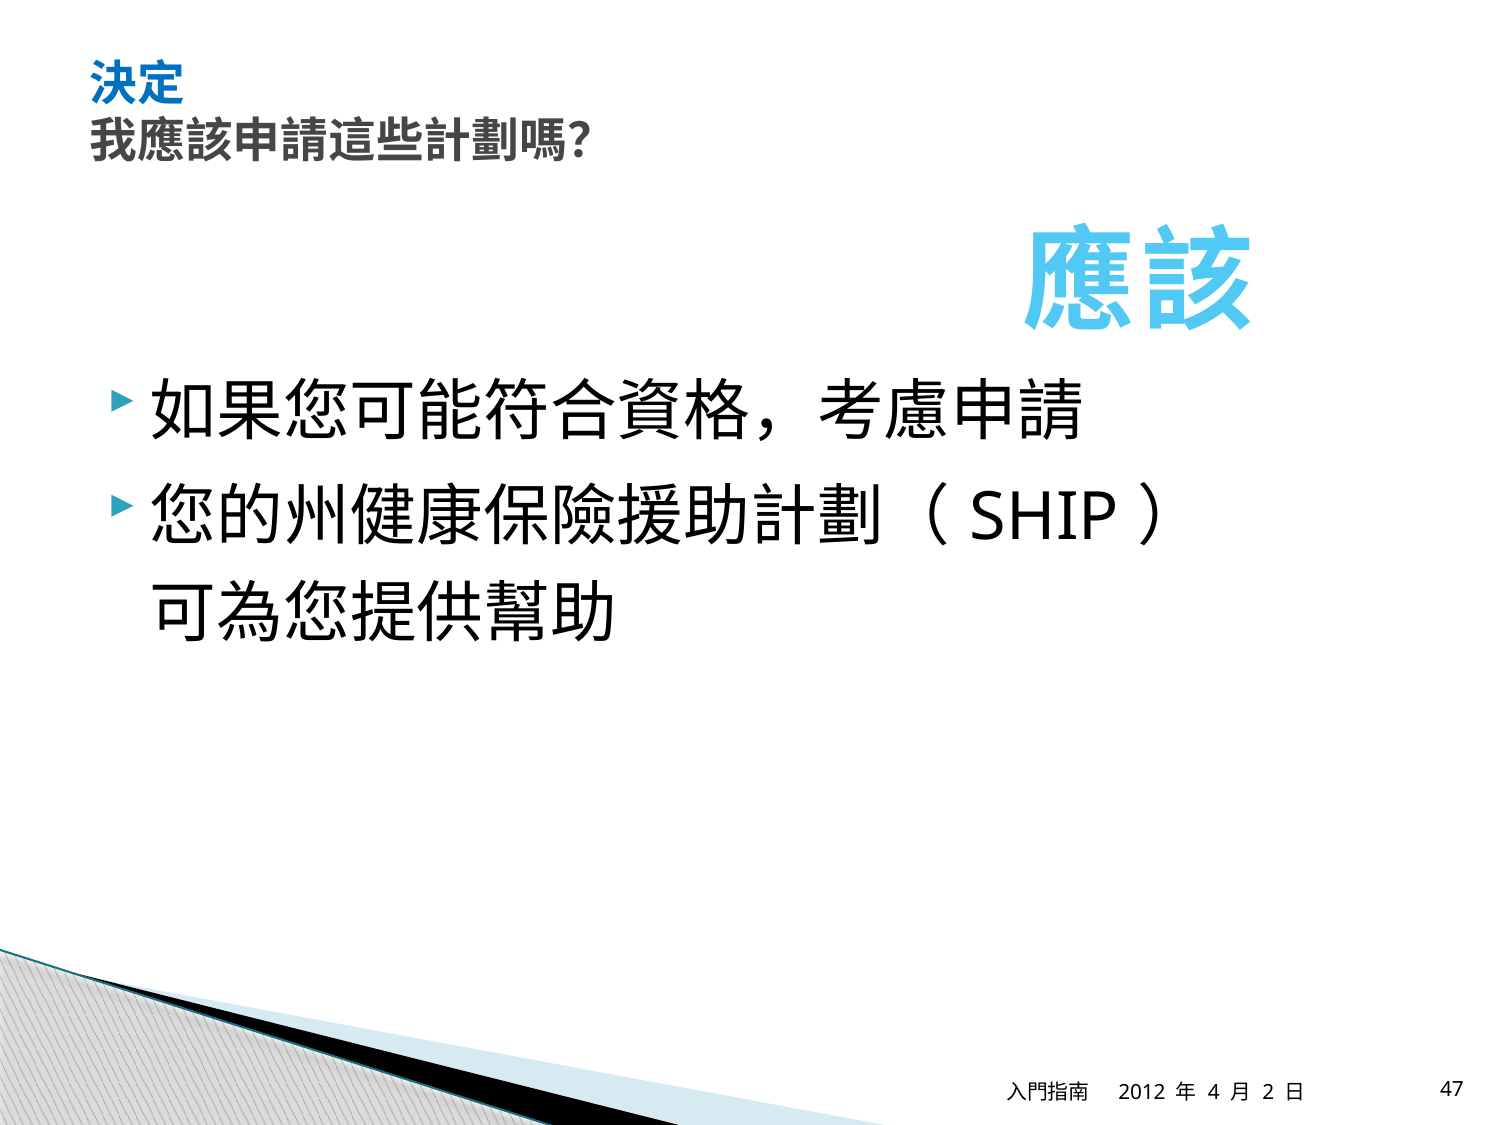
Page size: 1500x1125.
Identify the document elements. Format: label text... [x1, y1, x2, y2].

text_box 應該 [1007, 199, 1269, 350]
slide_number 47 [1418, 1051, 1479, 1112]
title 決定 我應該申請這些計劃嗎？ [75, 45, 1425, 233]
footer 入門指南 [718, 1051, 1105, 1112]
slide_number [1105, 1051, 1418, 1112]
list 如果您可能符合資格，考慮申請 您的州健康保險援助計劃（SHIP） 可為您提供幫助 [75, 350, 1425, 1093]
